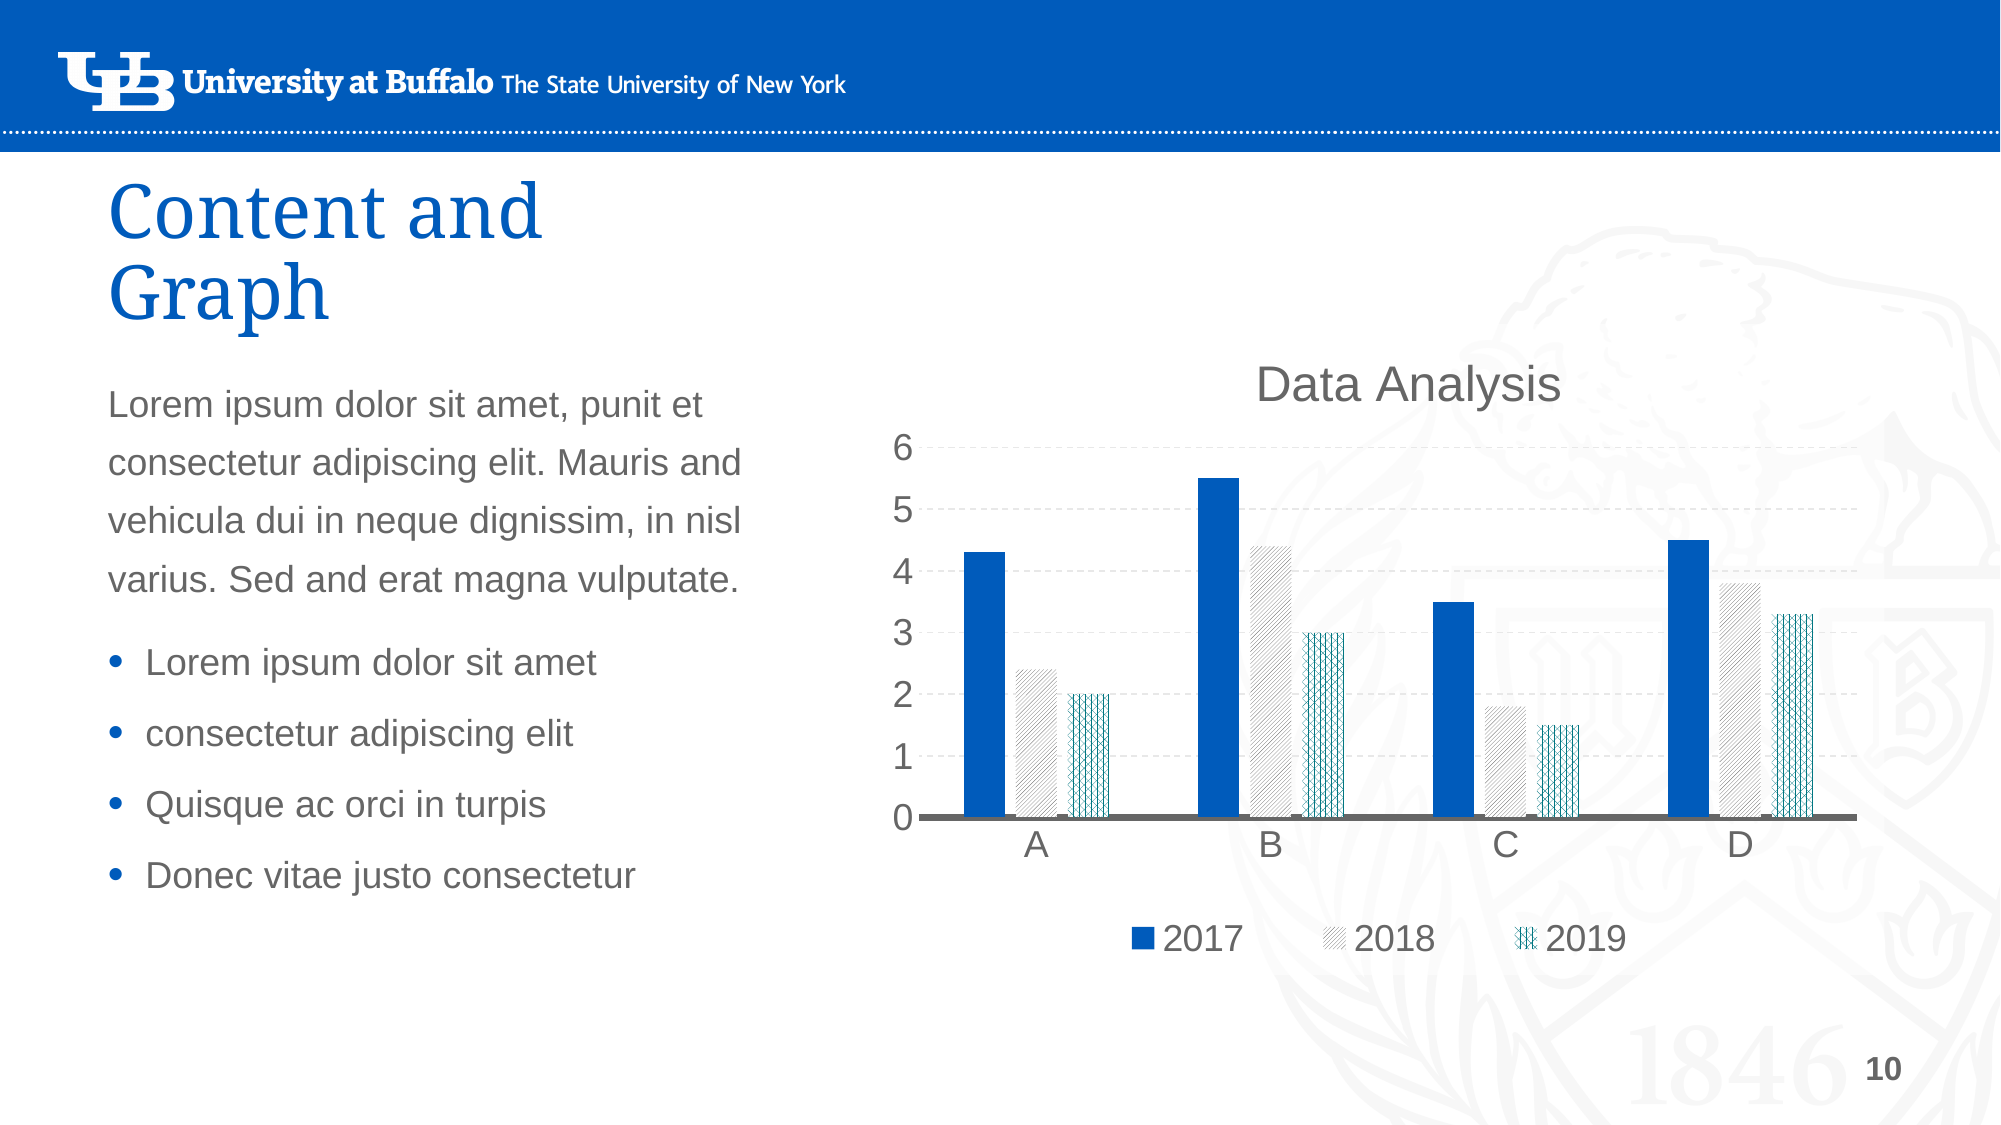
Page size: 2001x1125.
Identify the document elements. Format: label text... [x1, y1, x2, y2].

title Content and Graph [93, 246, 790, 343]
list Lorem ipsum dolor sit amet, punit et consectetur adipiscing elit. Mauris and vehicula dui in neque dignissim, in nisl varius. Sed and erat magna vulputate. Lorem ipsum dolor sit amet consectetur adipiscing elit Quisque ac orci in turpis Donec vitae justo consectetur [93, 358, 790, 1010]
picture [0, 0, 2001, 1125]
chart [846, 324, 1885, 975]
footer 10 [1242, 1036, 1918, 1097]
